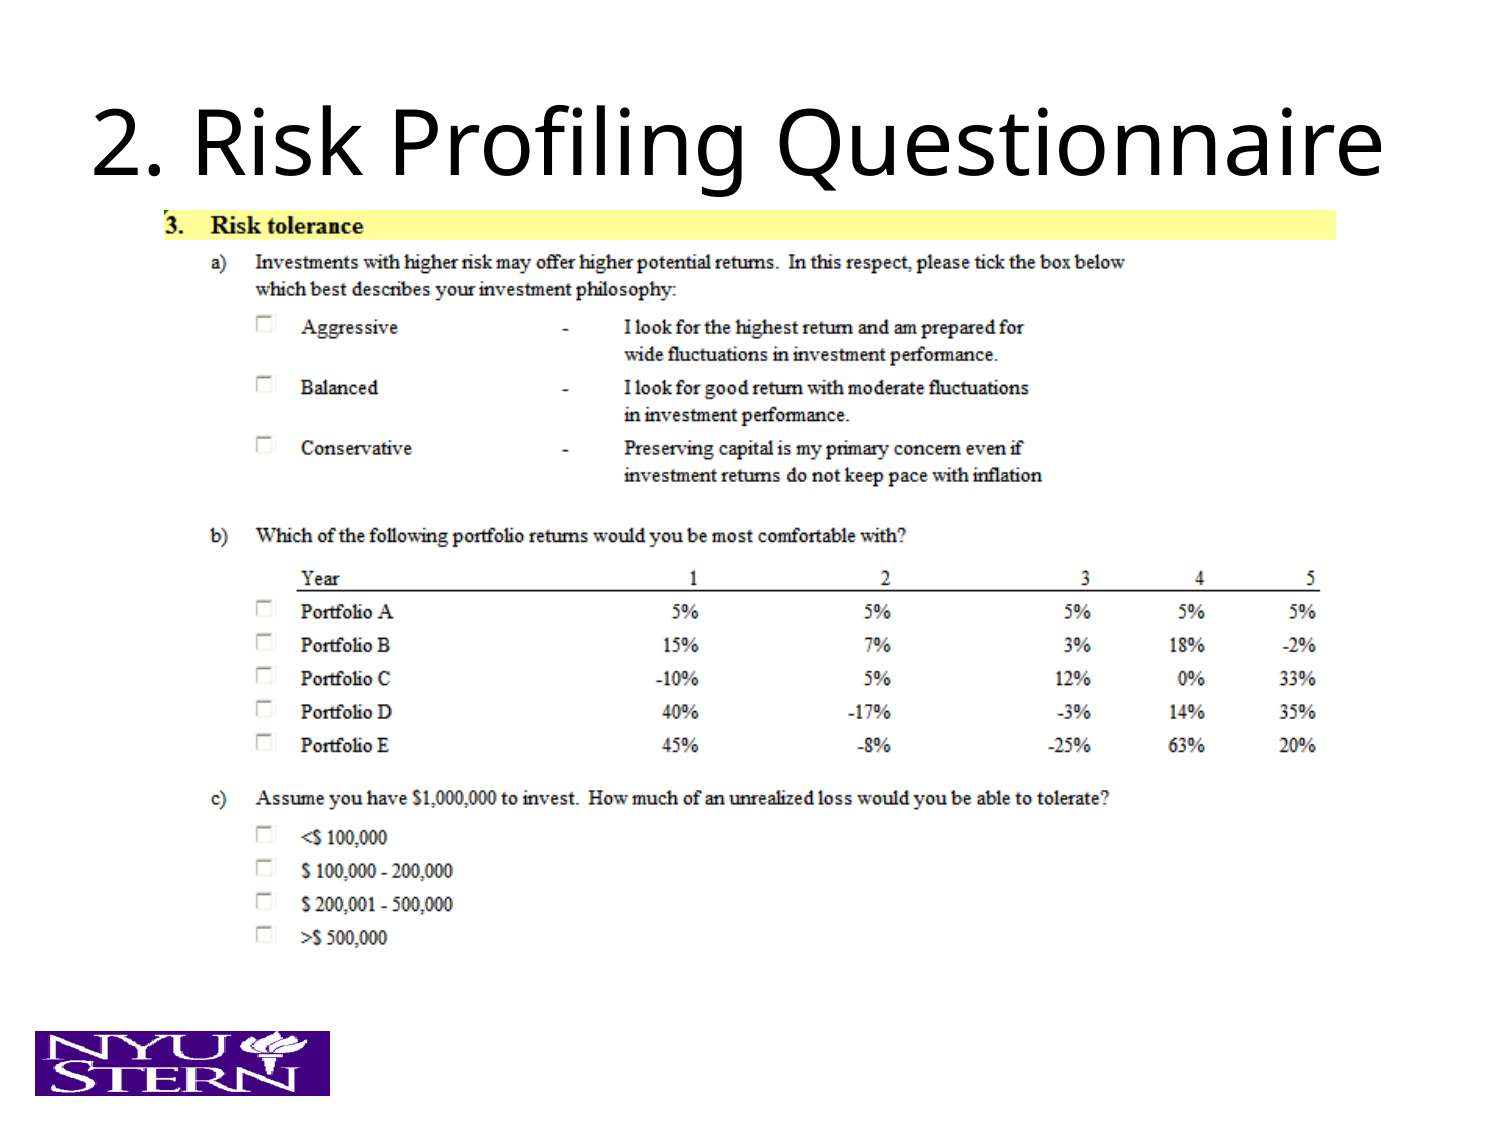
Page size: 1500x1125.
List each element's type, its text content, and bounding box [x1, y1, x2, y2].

picture [163, 210, 1337, 956]
title 2. Risk Profiling Questionnaire [75, 45, 1425, 233]
picture [34, 1030, 330, 1097]
